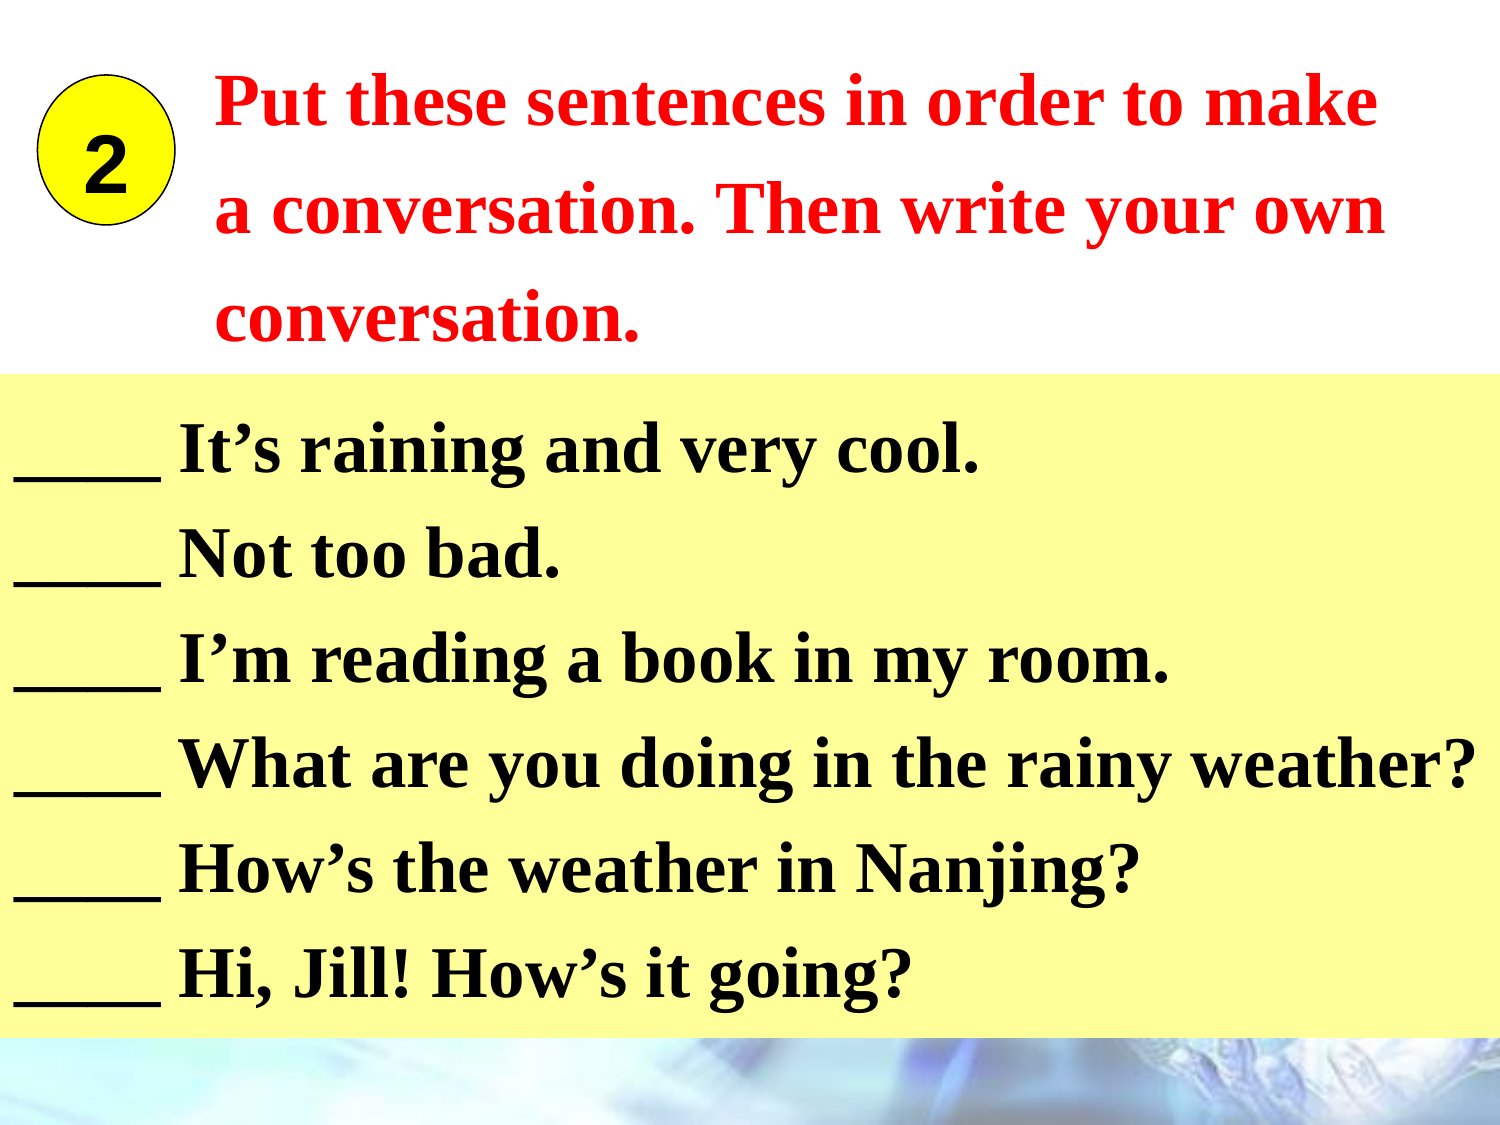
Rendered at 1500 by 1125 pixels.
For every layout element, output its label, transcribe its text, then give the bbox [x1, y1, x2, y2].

picture [0, 1038, 1500, 1125]
picture [0, 0, 1500, 374]
text_box ____ It’s raining and very cool. ____ Not too bad. ____ I’m reading a book in my room. ____ What are you doing in the rainy weather? ____ How’s the weather in Nanjing? ____ Hi, Jill! How’s it going? [0, 374, 1500, 1038]
text_box 2 [37, 74, 175, 225]
text_box Put these sentences in order to make a conversation. Then write your own conversation. [200, 24, 1425, 363]
